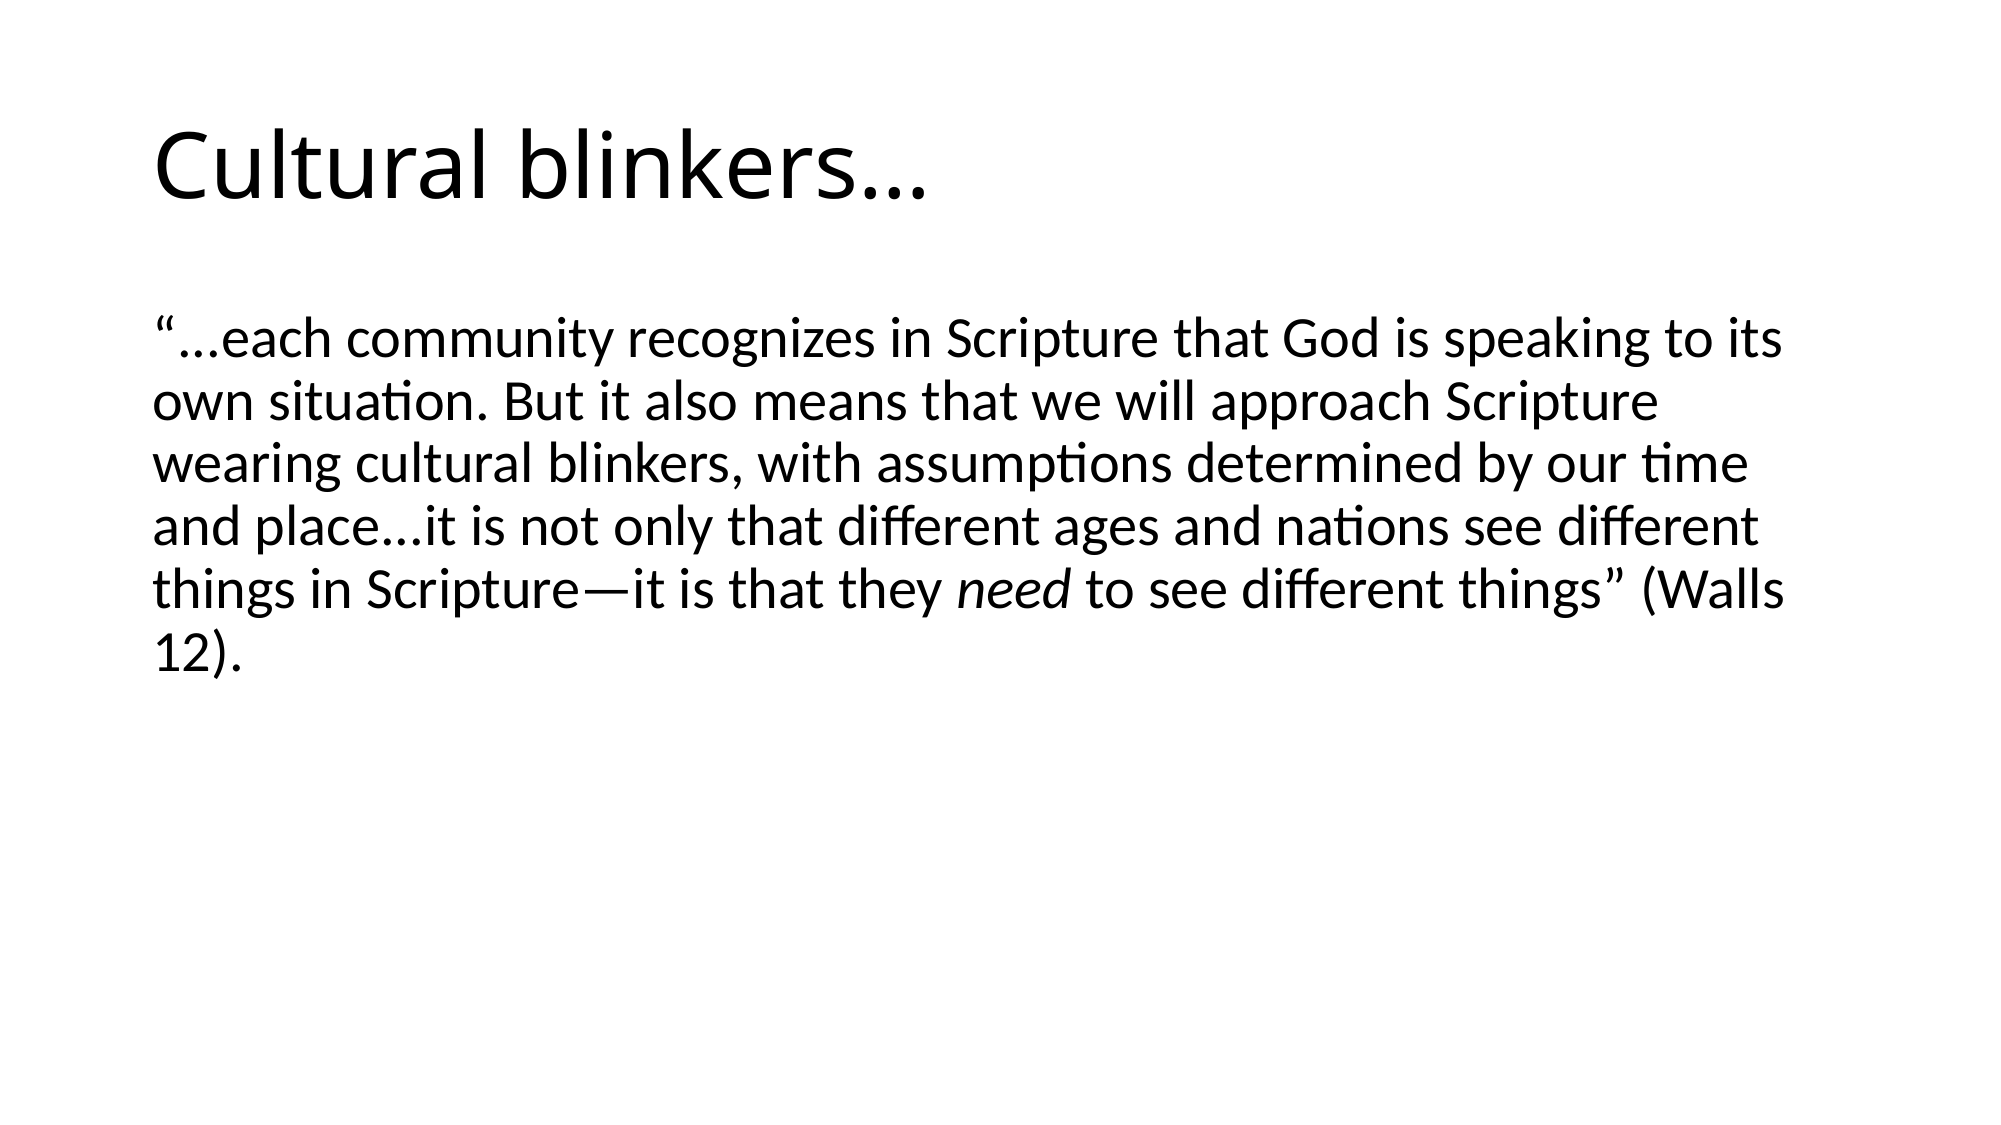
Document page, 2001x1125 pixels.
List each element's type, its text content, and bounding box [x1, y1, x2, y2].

list “...each community recognizes in Scripture that God is speaking to its own situation. But it also means that we will approach Scripture wearing cultural blinkers, with assumptions determined by our time and place...it is not only that different ages and nations see different things in Scripture—it is that they need to see different things” (Walls 12). [137, 299, 1863, 1014]
title Cultural blinkers… [137, 59, 1863, 278]
